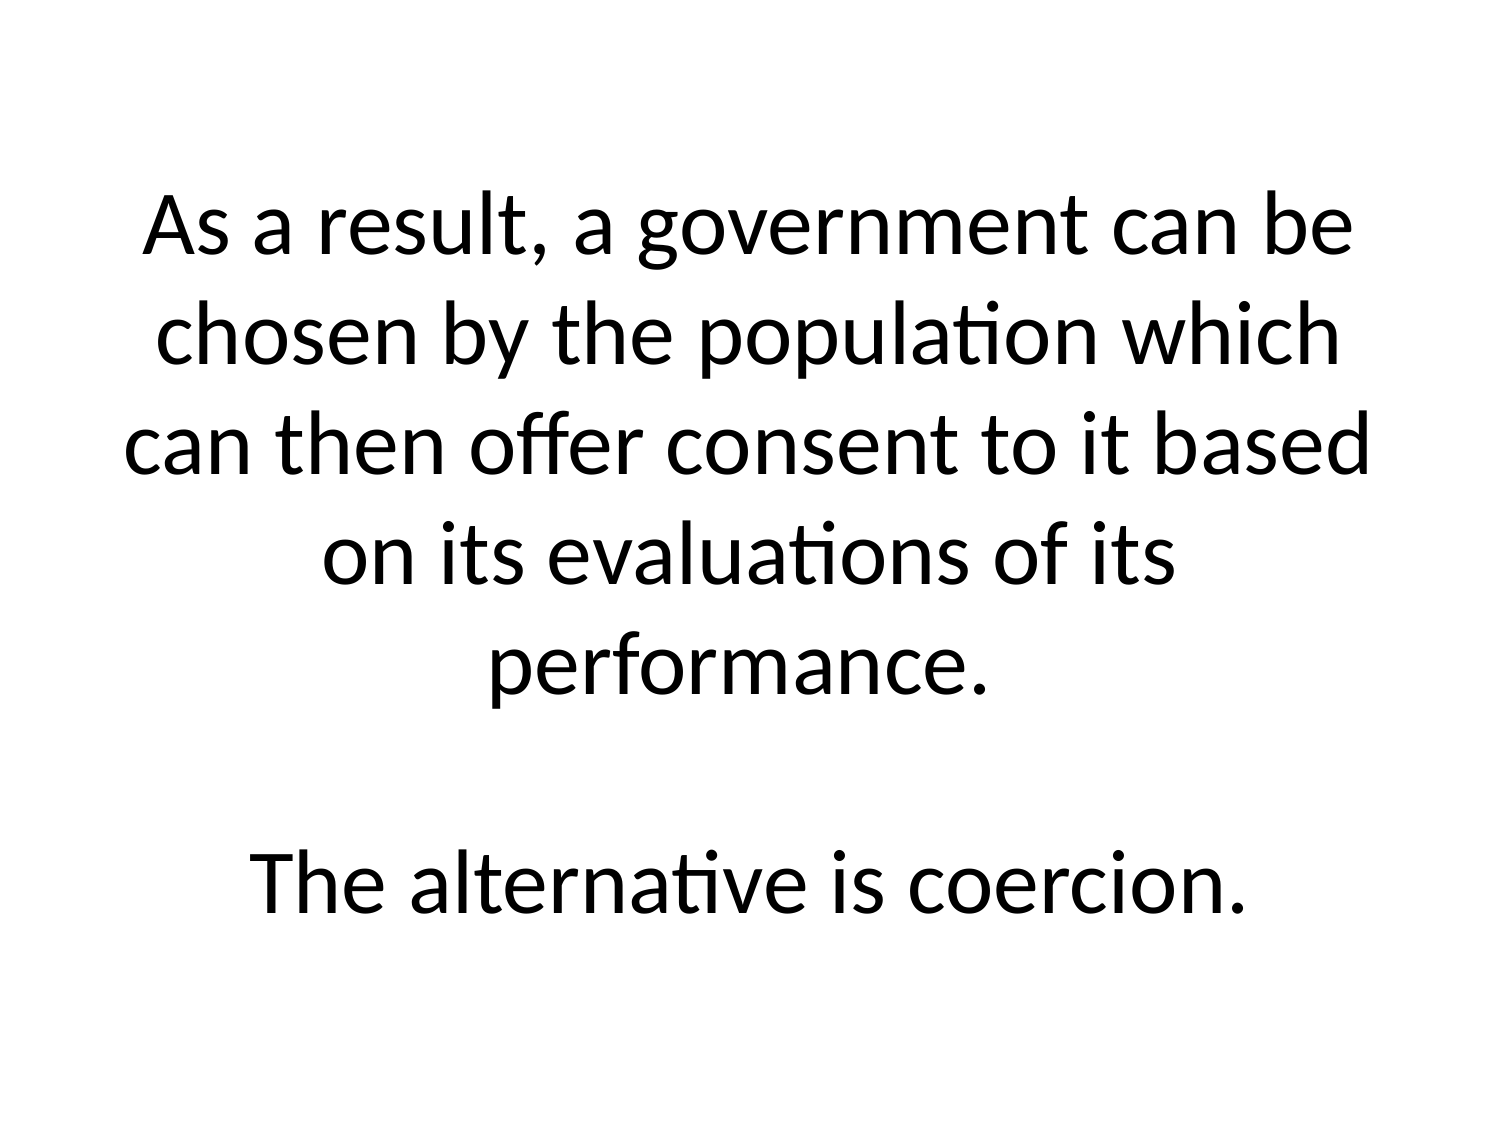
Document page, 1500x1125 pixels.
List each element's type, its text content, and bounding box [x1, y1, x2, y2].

title As a result, a government can be chosen by the population which can then offer consent to it based on its evaluations of its performance. The alternative is coercion. [74, 44, 1426, 1051]
